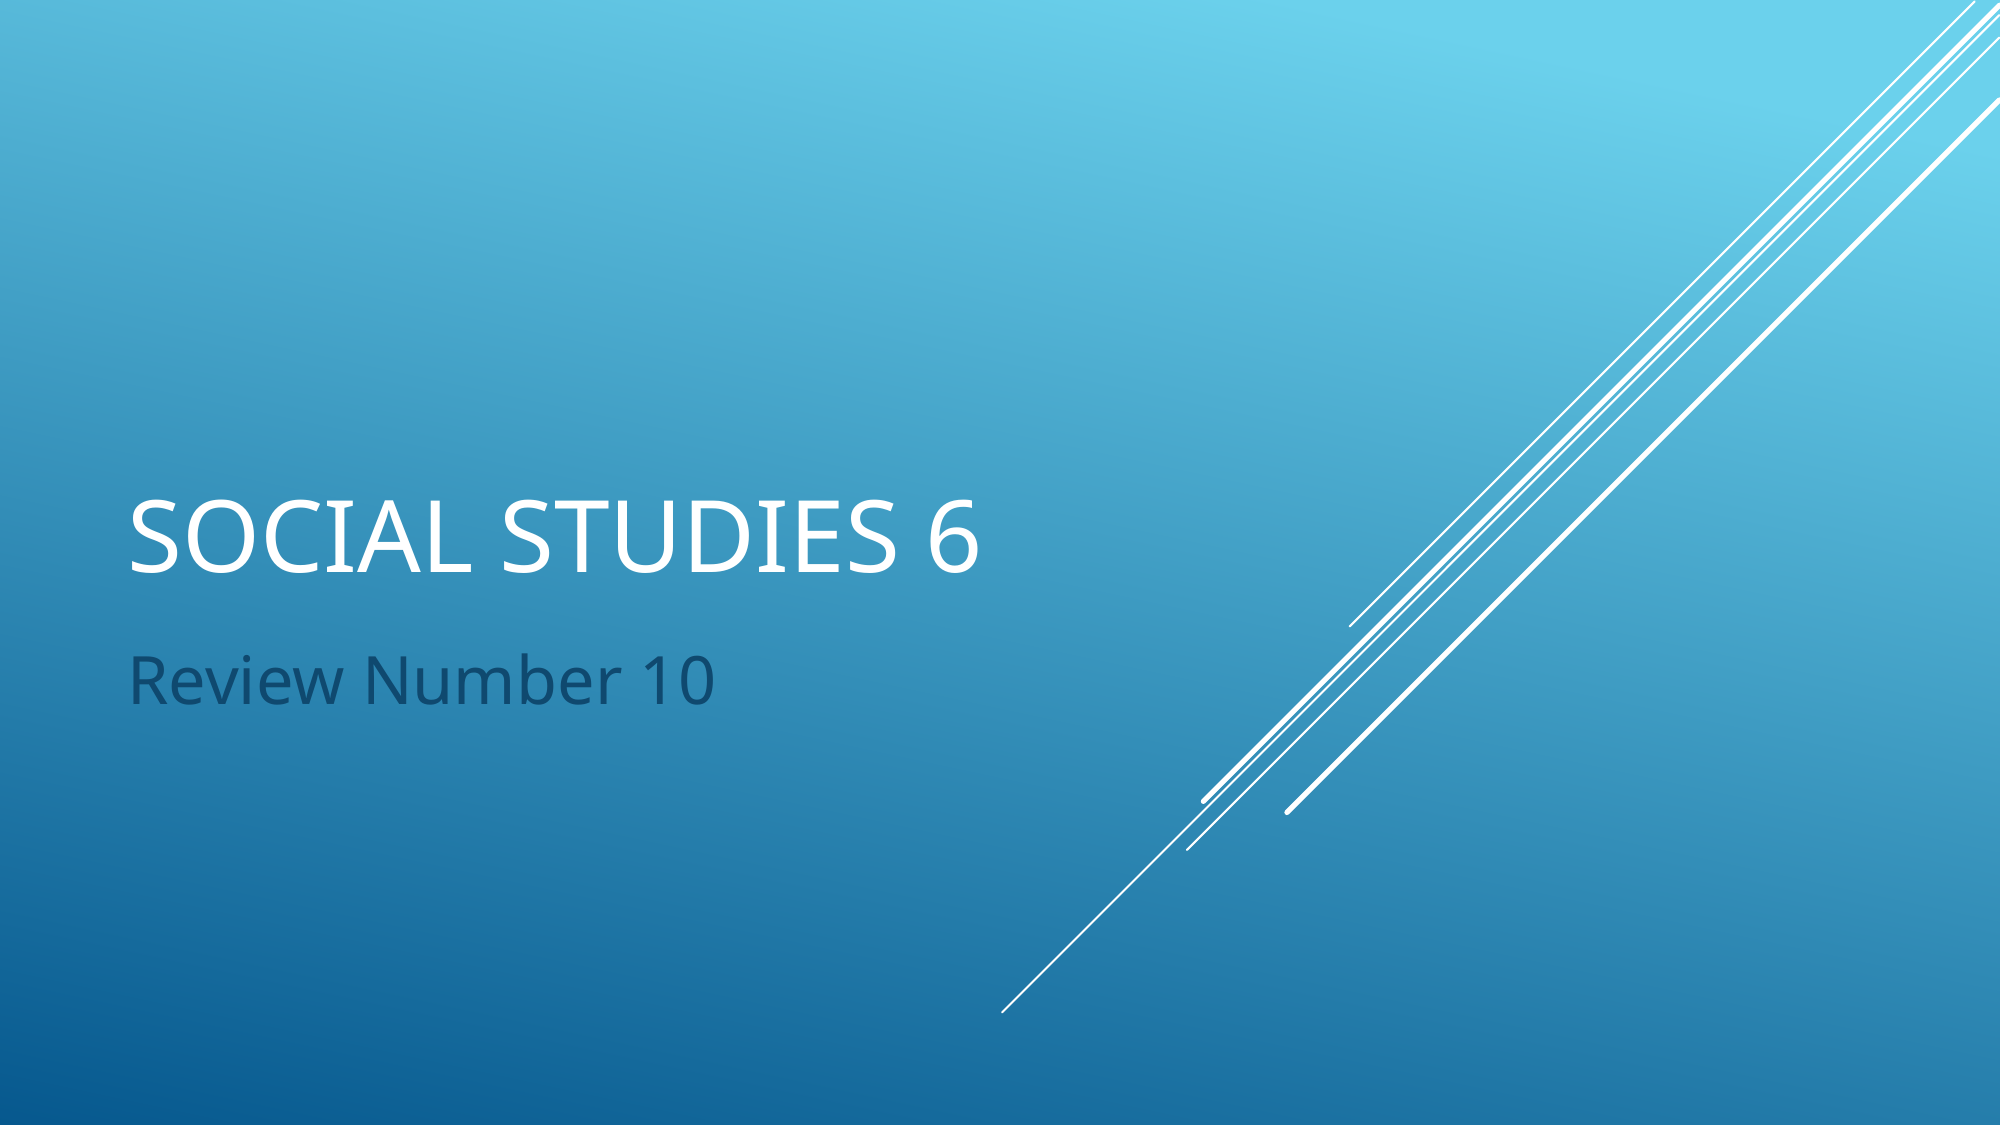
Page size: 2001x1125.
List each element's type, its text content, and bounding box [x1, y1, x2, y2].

title Social Studies 6 [112, 112, 1425, 600]
subtitle Review Number 10 [112, 630, 1163, 950]
